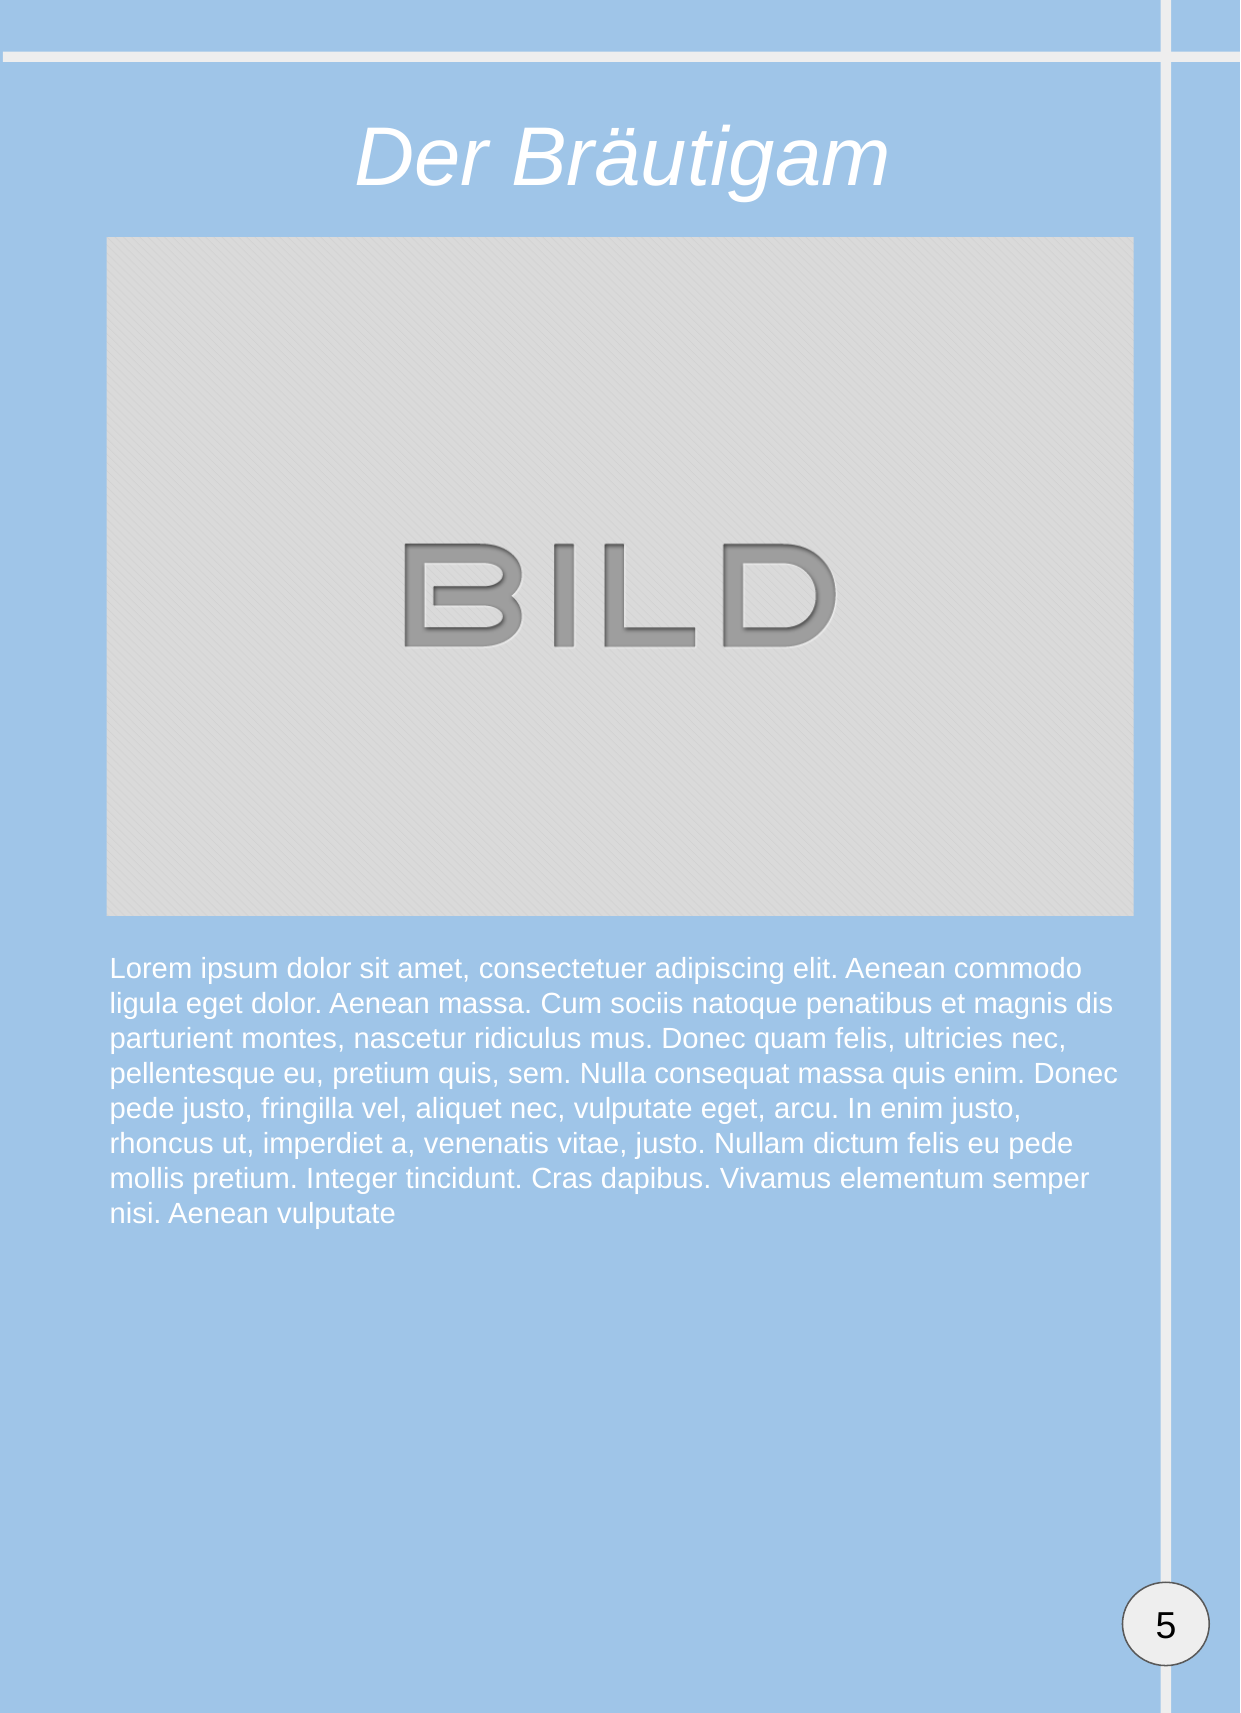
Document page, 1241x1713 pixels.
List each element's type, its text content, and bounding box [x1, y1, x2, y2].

text_box [1160, 62, 1172, 1582]
text_box Lorem ipsum dolor sit amet, consectetuer adipiscing elit. Aenean commodo ligula eget dolor. Aenean massa. Cum sociis natoque penatibus et magnis dis parturient montes, nascetur ridiculus mus. Donec quam felis, ultricies nec, pellentesque eu, pretium quis, sem. Nulla consequat massa quis enim. Donec pede justo, fringilla vel, aliquet nec, vulputate eget, arcu. In enim justo, rhoncus ut, imperdiet a, venenatis vitae, justo. Nullam dictum felis eu pede mollis pretium. Integer tincidunt. Cras dapibus. Vivamus elementum semper nisi. Aenean vulputate [106, 946, 1134, 1255]
text_box 5 [1113, 1582, 1218, 1666]
text_box Der Bräutigam [109, 99, 1136, 201]
text_box [2, 51, 1241, 62]
text_box [1160, 0, 1172, 51]
picture [106, 237, 1134, 917]
text_box [1160, 1666, 1172, 1713]
